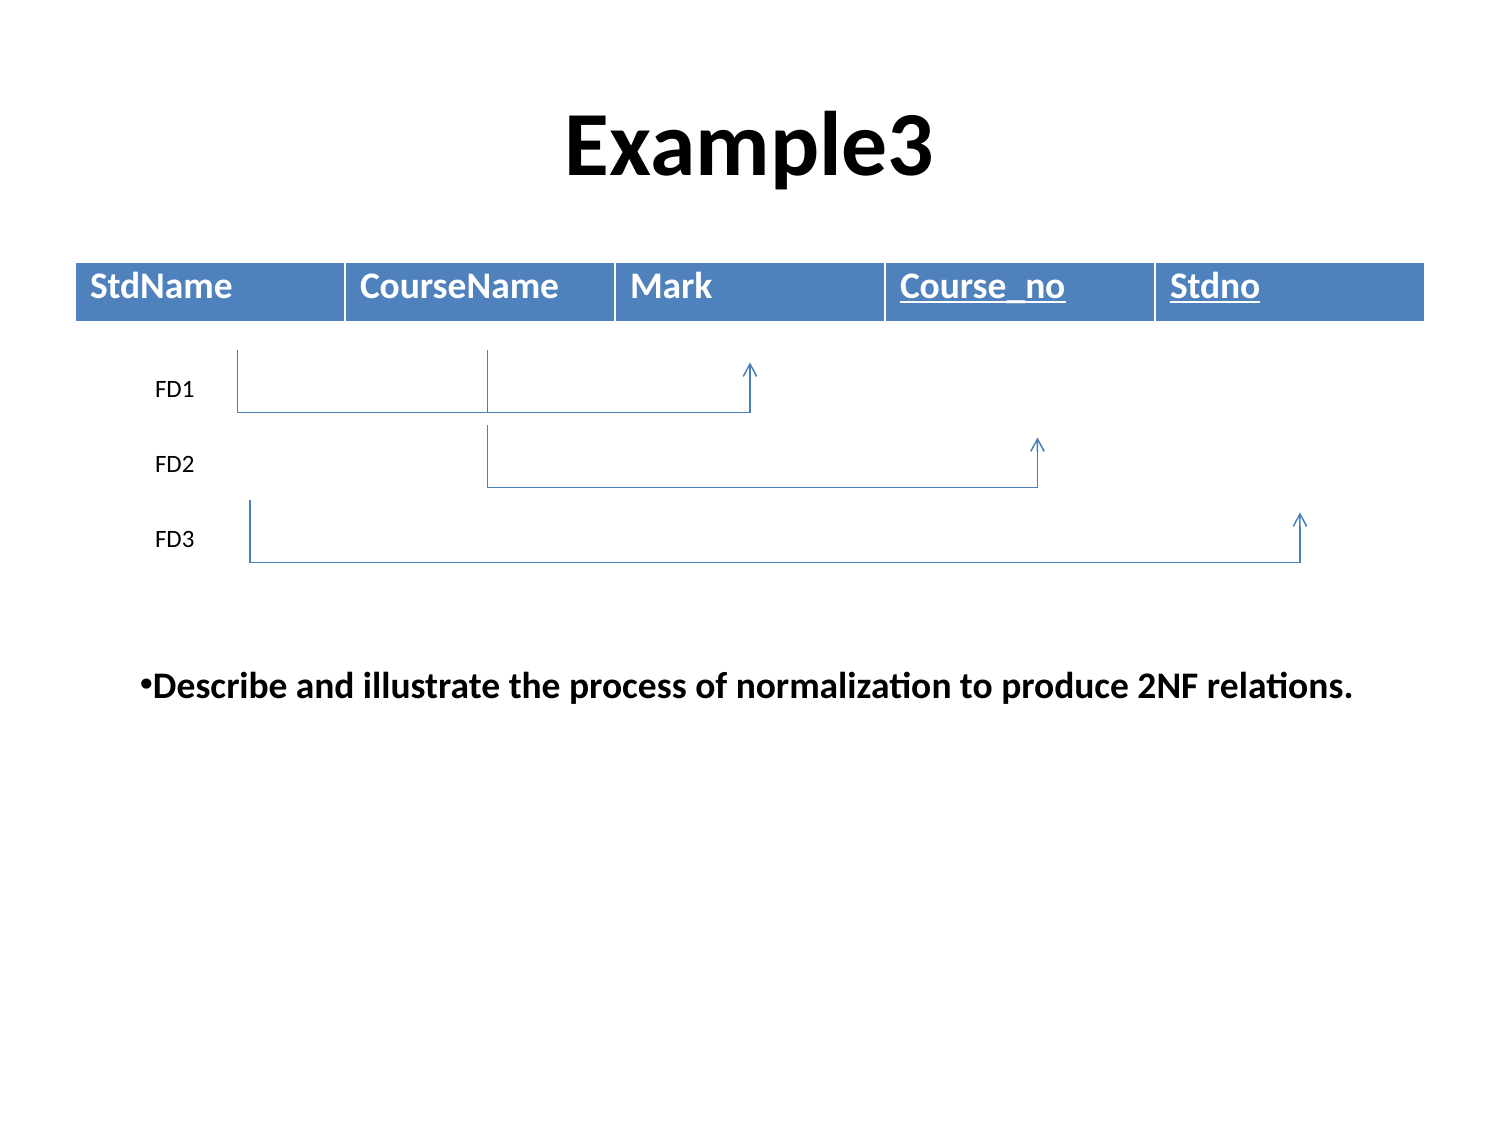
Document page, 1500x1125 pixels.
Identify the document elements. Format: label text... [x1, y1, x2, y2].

text_box FD2 [135, 435, 214, 490]
table_header CourseName [346, 263, 614, 321]
title Example3 [75, 45, 1425, 233]
text_box FD3 [135, 510, 214, 565]
table_header Stdno [1156, 263, 1424, 321]
text_box Describe and illustrate the process of normalization to produce 2NF relations. [123, 660, 1402, 752]
table_header StdName [76, 263, 344, 321]
table_header Course_no [886, 263, 1154, 321]
text_box FD1 [135, 360, 214, 415]
table_header Mark [616, 263, 884, 321]
